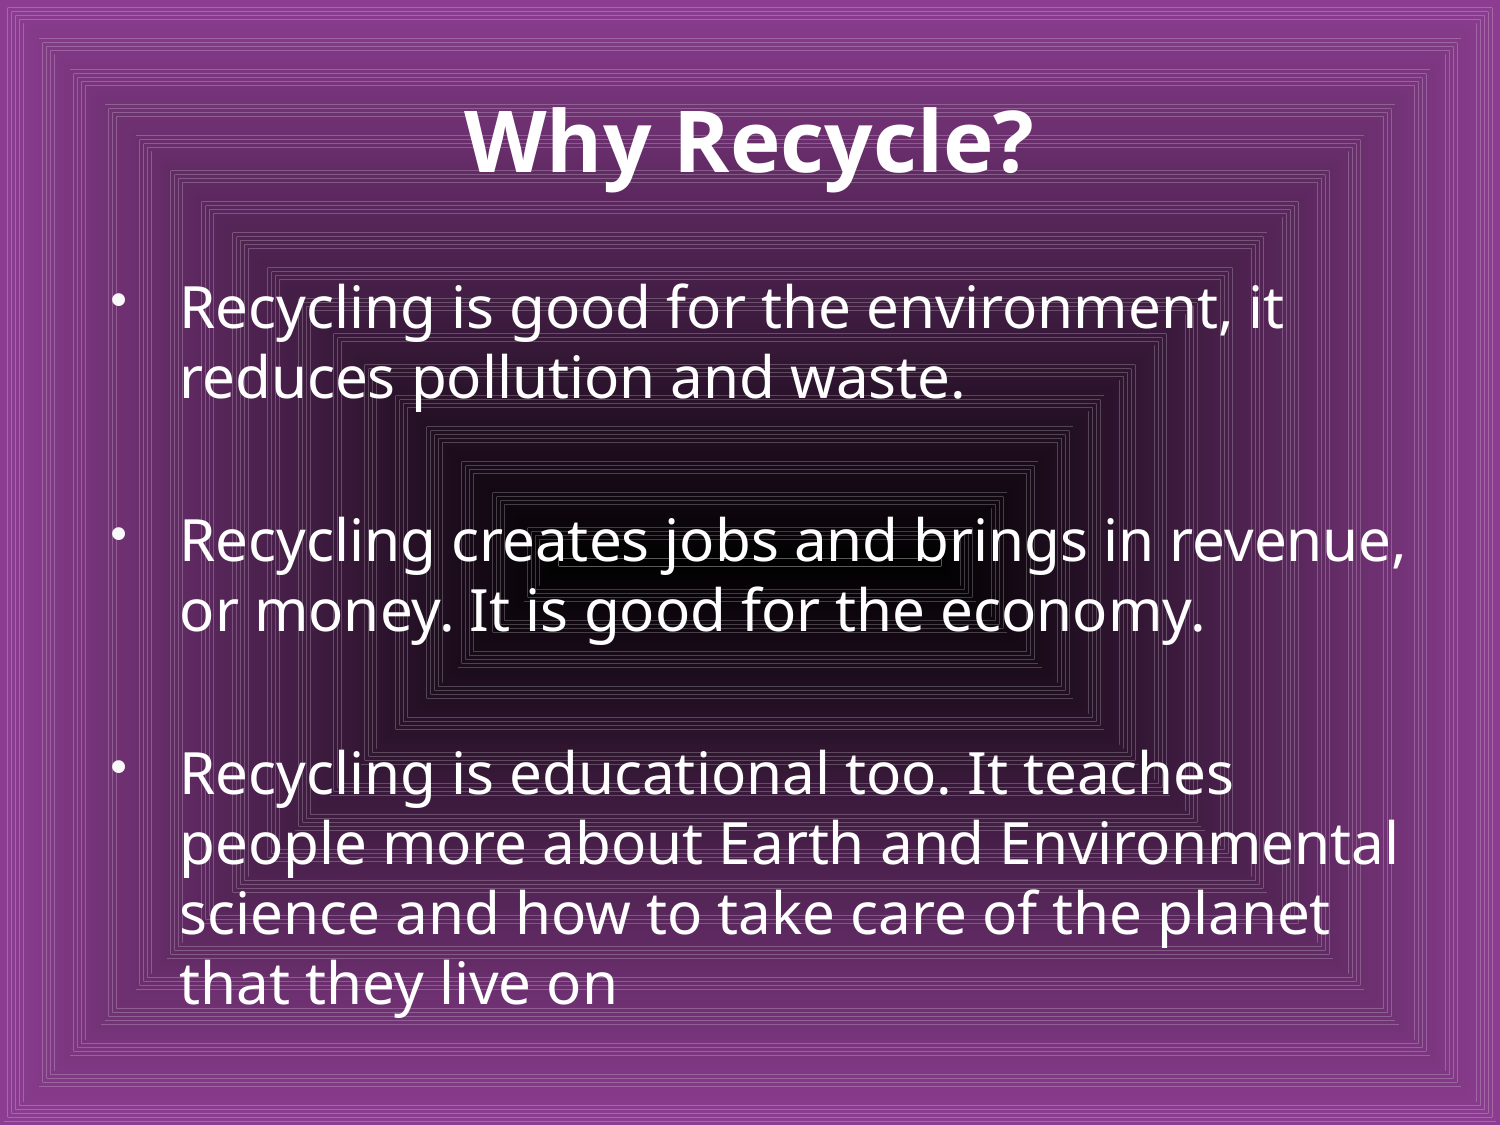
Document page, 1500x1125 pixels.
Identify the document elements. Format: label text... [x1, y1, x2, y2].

title Why Recycle? [75, 45, 1425, 233]
list Recycling is good for the environment, it reduces pollution and waste. Recycling creates jobs and brings in revenue, or money. It is good for the economy. Recycling is educational too. It teaches people more about Earth and Environmental science and how to take care of the planet that they live on [75, 262, 1425, 1035]
